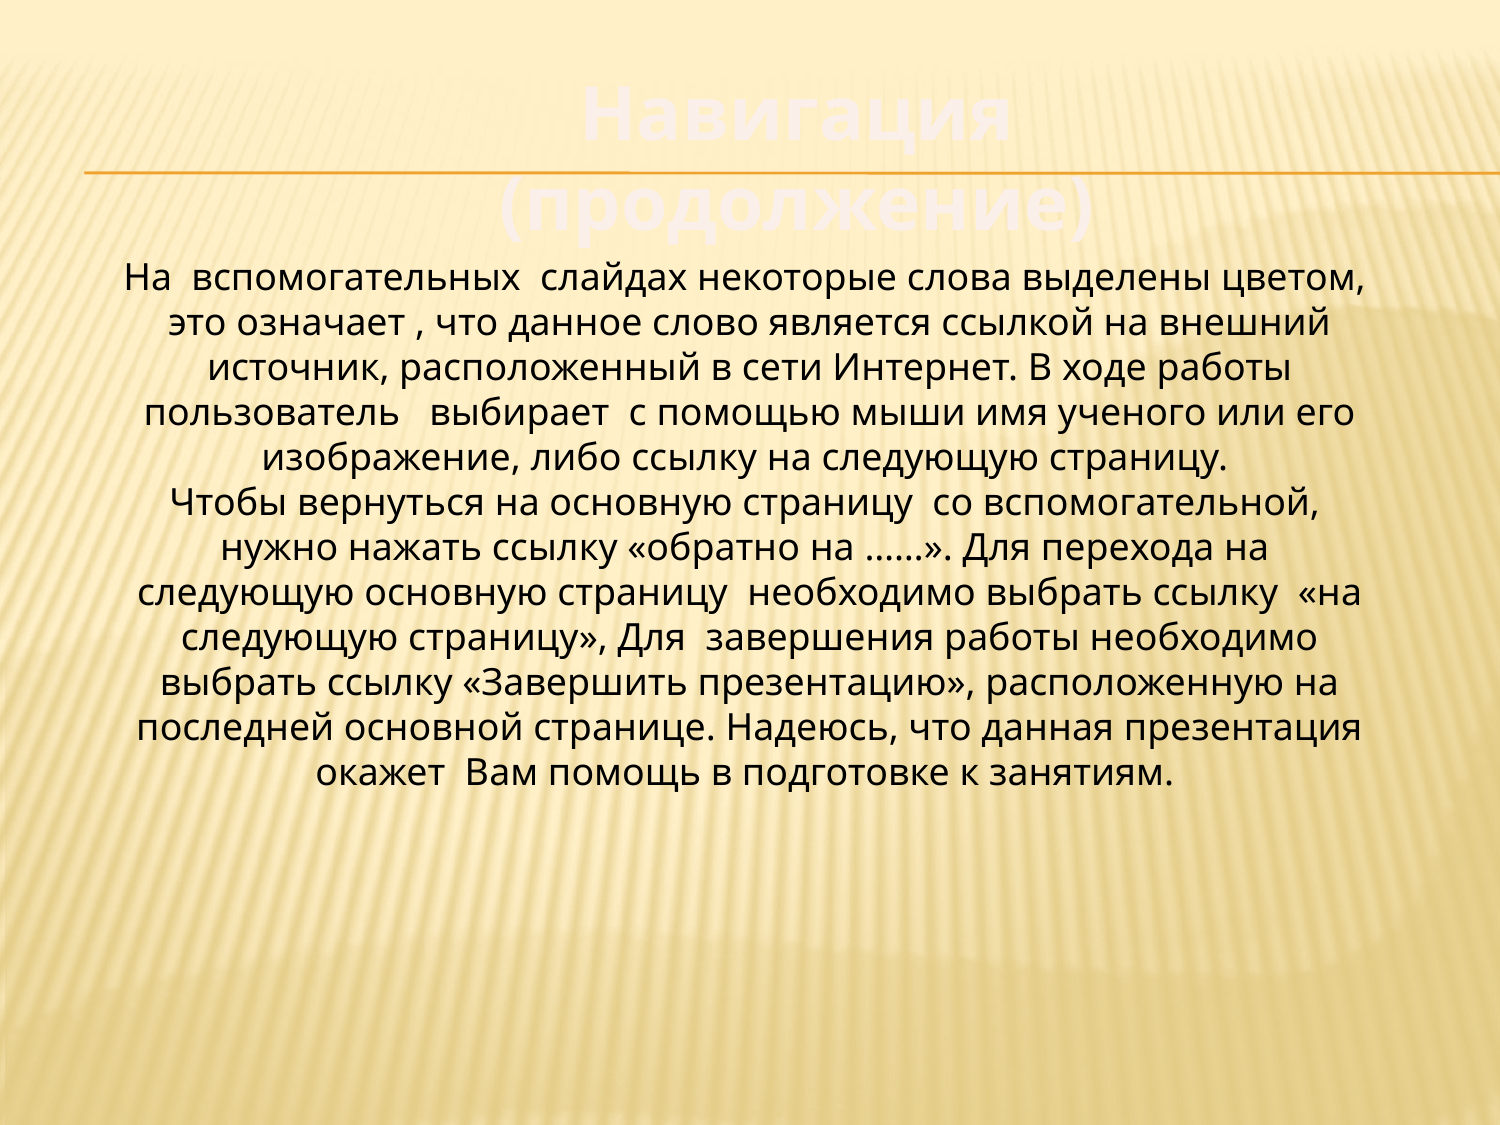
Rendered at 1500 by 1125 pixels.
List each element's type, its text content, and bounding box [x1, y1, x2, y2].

text_box На вспомогательных слайдах некоторые слова выделены цветом, это означает , что данное слово является ссылкой на внешний источник, расположенный в сети Интернет. В ходе работы пользователь выбирает с помощью мыши имя ученого или его изображение, либо ссылку на следующую страницу. Чтобы вернуться на основную страницу со вспомогательной, нужно нажать ссылку «обратно на ……». Для перехода на следующую основную страницу необходимо выбрать ссылку «на следующую страницу», Для завершения работы необходимо выбрать ссылку «Завершить презентацию», расположенную на последней основной странице. Надеюсь, что данная презентация окажет Вам помощь в подготовке к занятиям. [93, 246, 1407, 801]
text_box Навигация (продолжение) [328, 58, 1266, 246]
